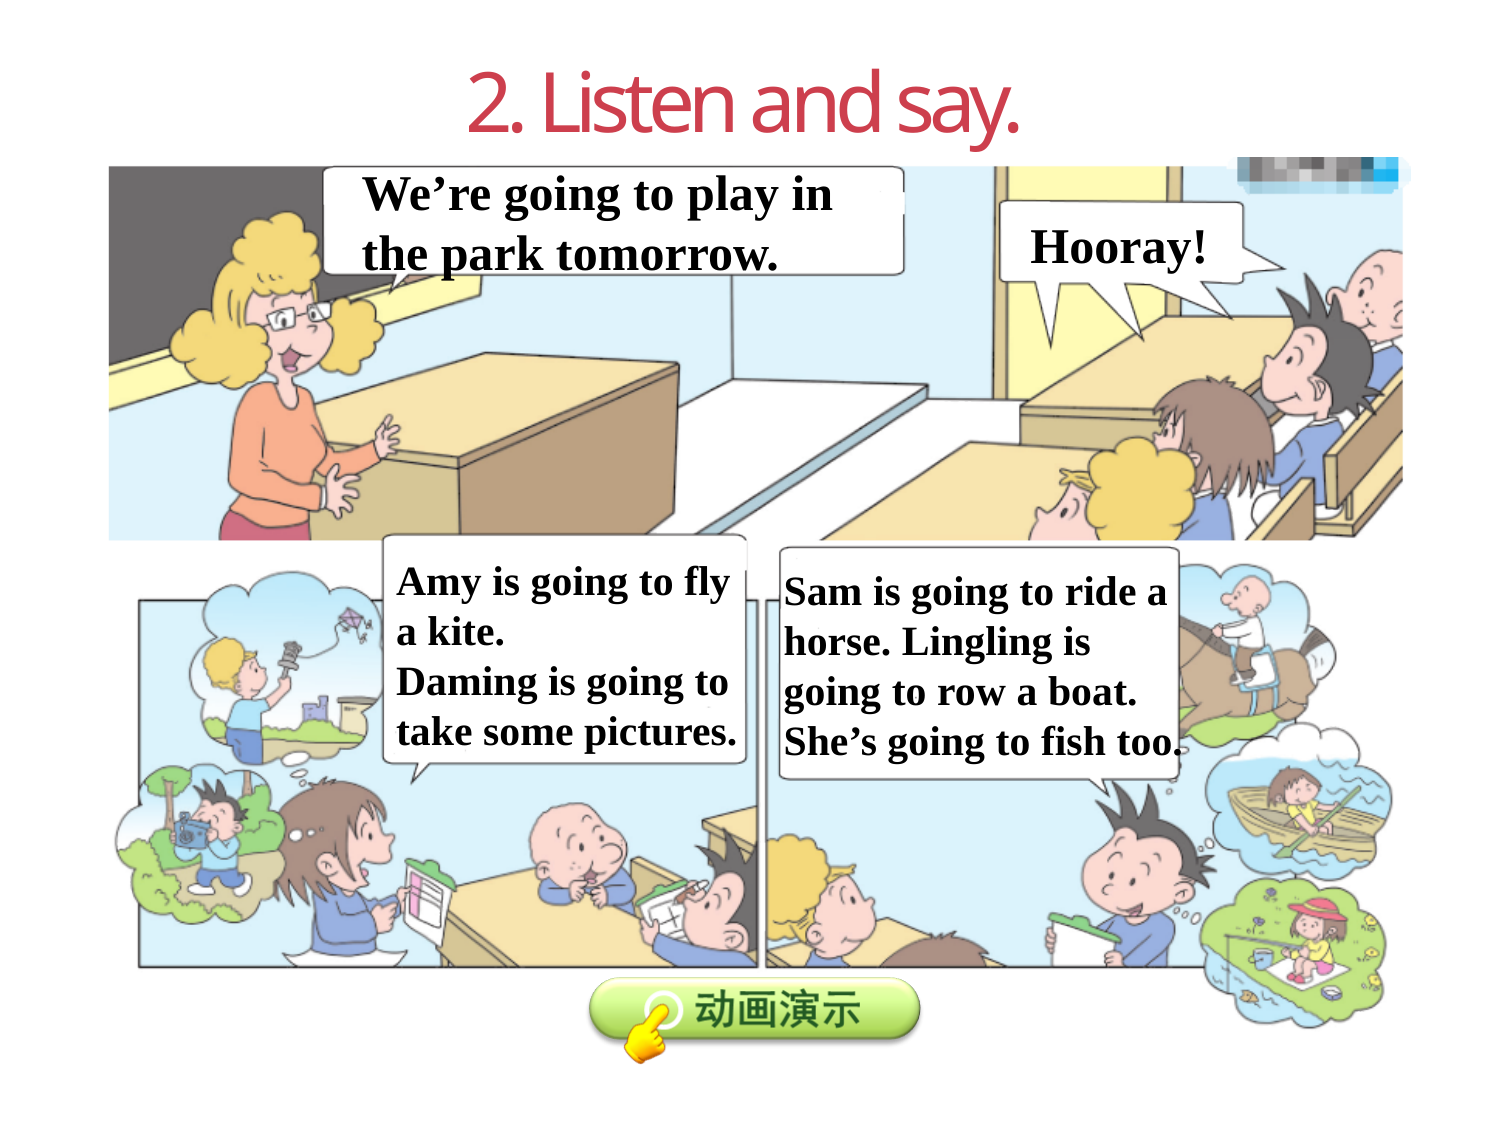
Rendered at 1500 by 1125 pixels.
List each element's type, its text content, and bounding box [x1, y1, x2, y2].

picture [98, 156, 1411, 1076]
text_box 2. Listen and say. [451, 41, 1041, 155]
